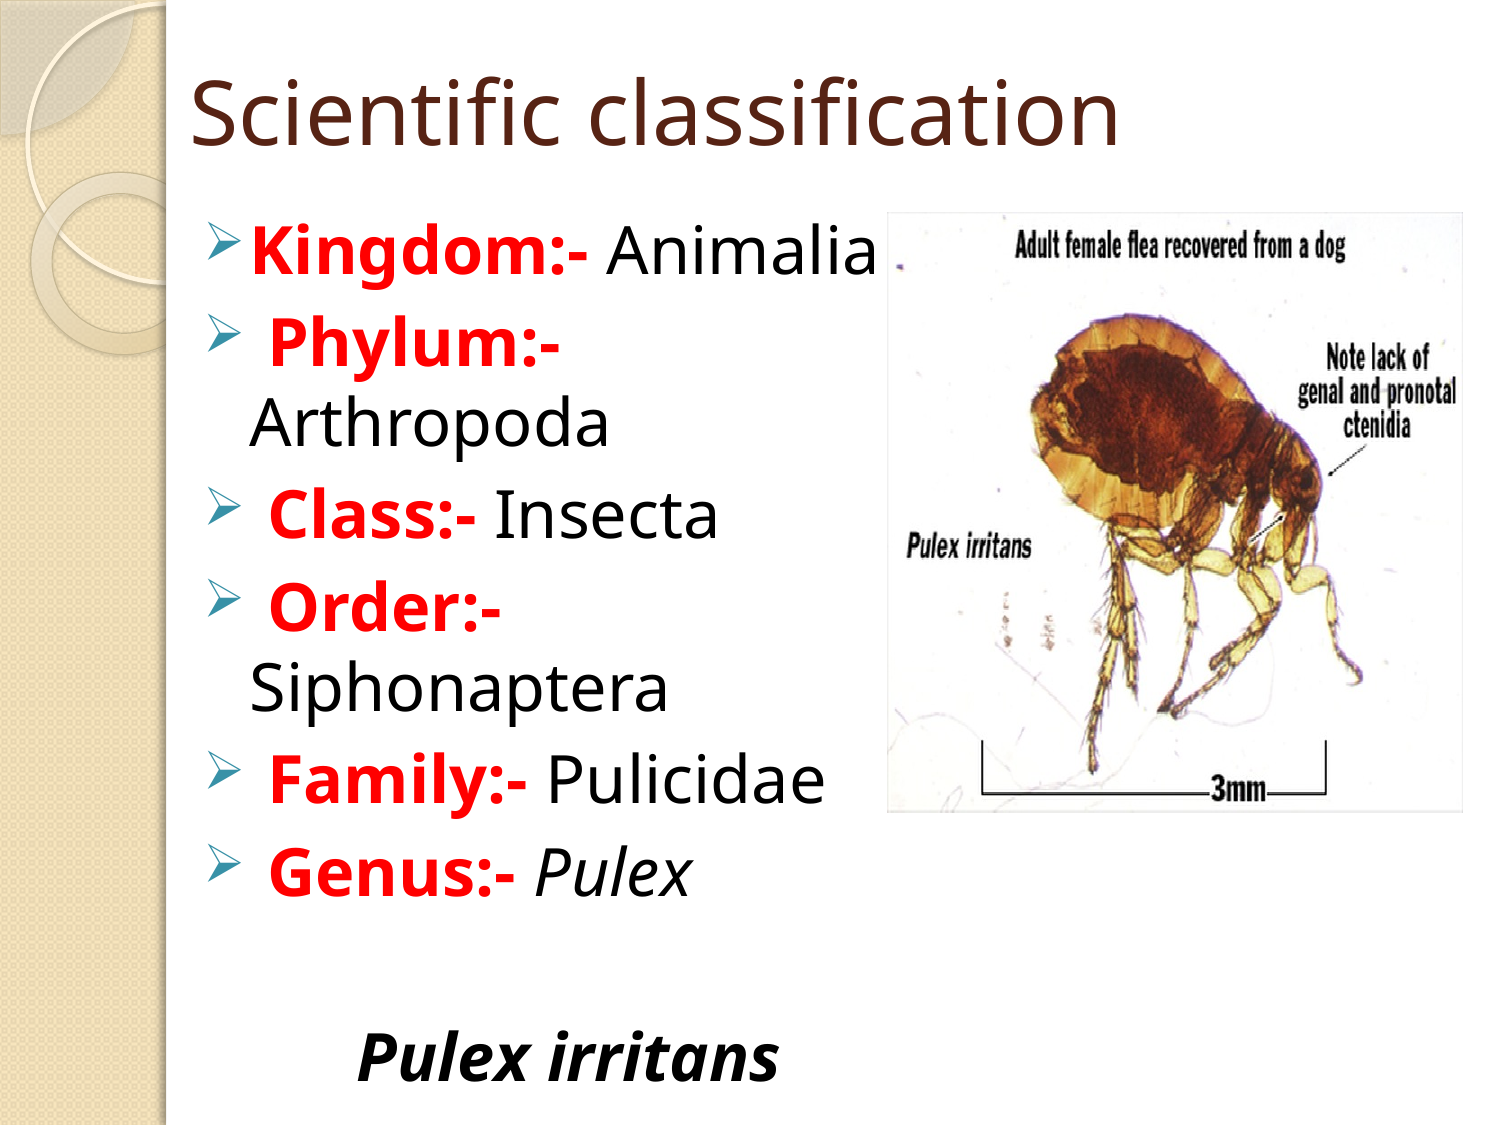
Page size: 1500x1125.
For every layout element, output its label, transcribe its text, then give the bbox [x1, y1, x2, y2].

title Scientific classification [174, 45, 1275, 175]
picture [887, 212, 1463, 813]
list Kingdom:- Animalia Phylum:- Arthropoda Class:- Insecta Order:- Siphonaptera Family:- Pulicidae Genus:- Pulex Pulex irritans [174, 200, 950, 1125]
